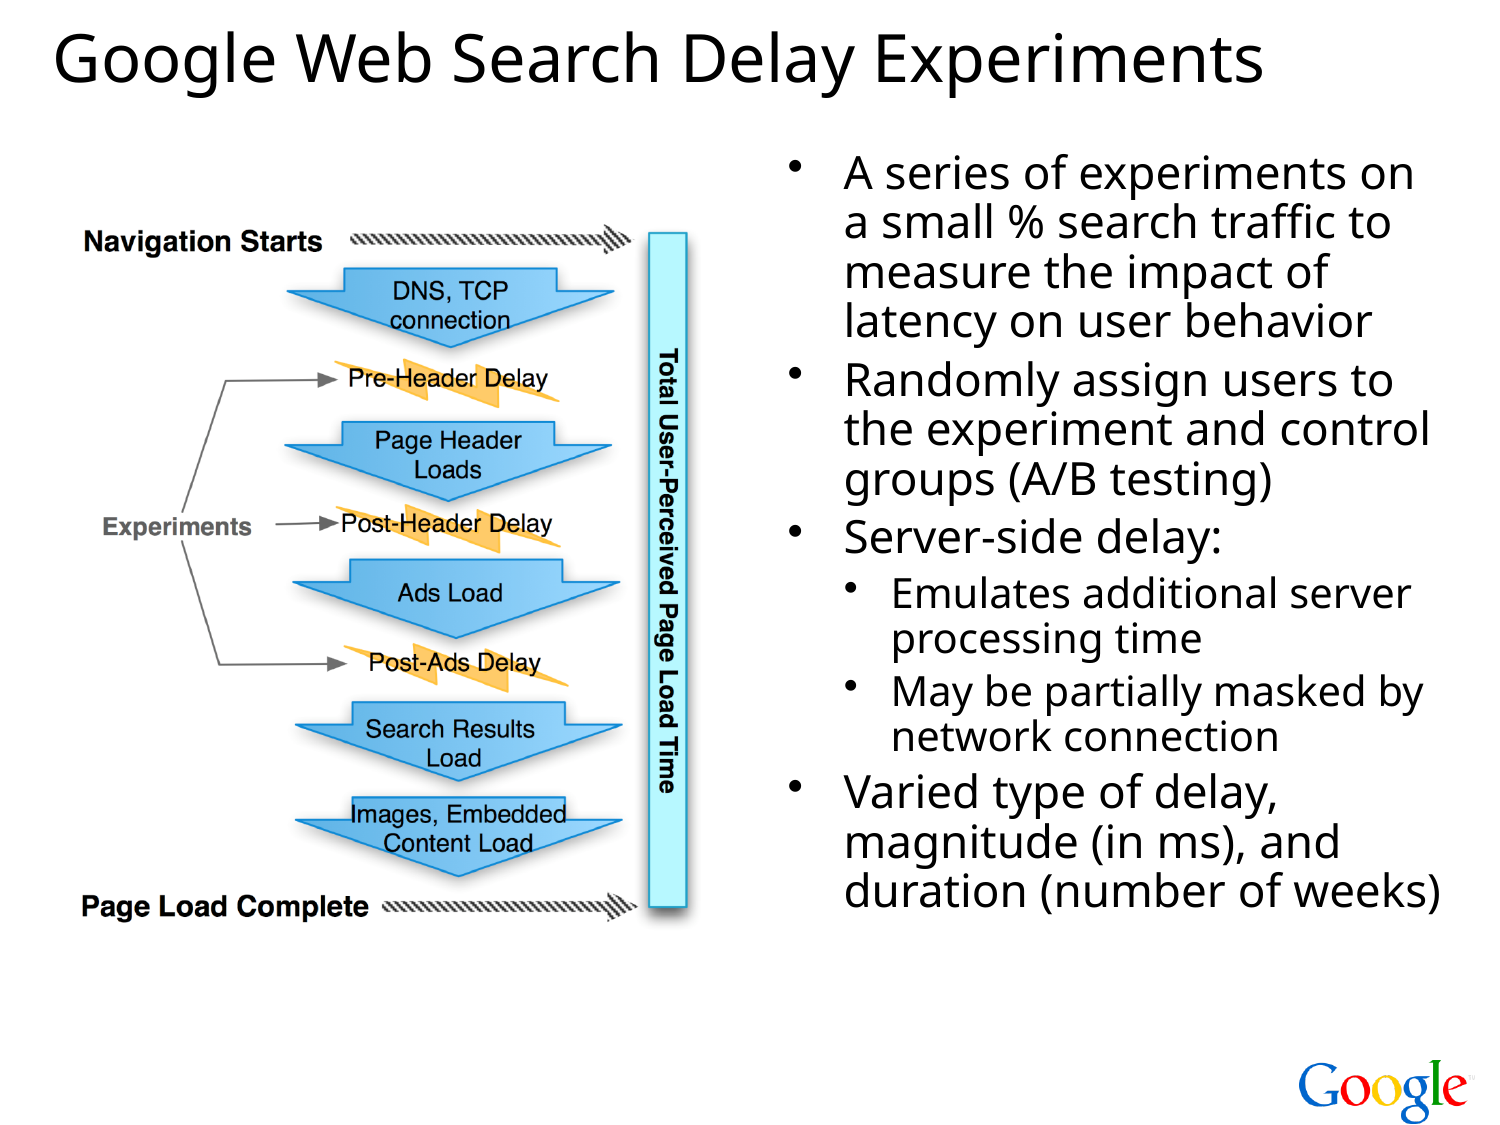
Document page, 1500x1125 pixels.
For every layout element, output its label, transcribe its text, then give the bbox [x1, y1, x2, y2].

picture [1299, 1060, 1475, 1124]
list A series of experiments on a small % search traffic to measure the impact of latency on user behavior Randomly assign users to the experiment and control groups (A/B testing) Server-side delay: Emulates additional server processing time May be partially masked by network connection Varied type of delay, magnitude (in ms), and duration (number of weeks) [787, 149, 1451, 988]
title Google Web Search Delay Experiments [52, 24, 1428, 98]
picture [49, 199, 728, 957]
